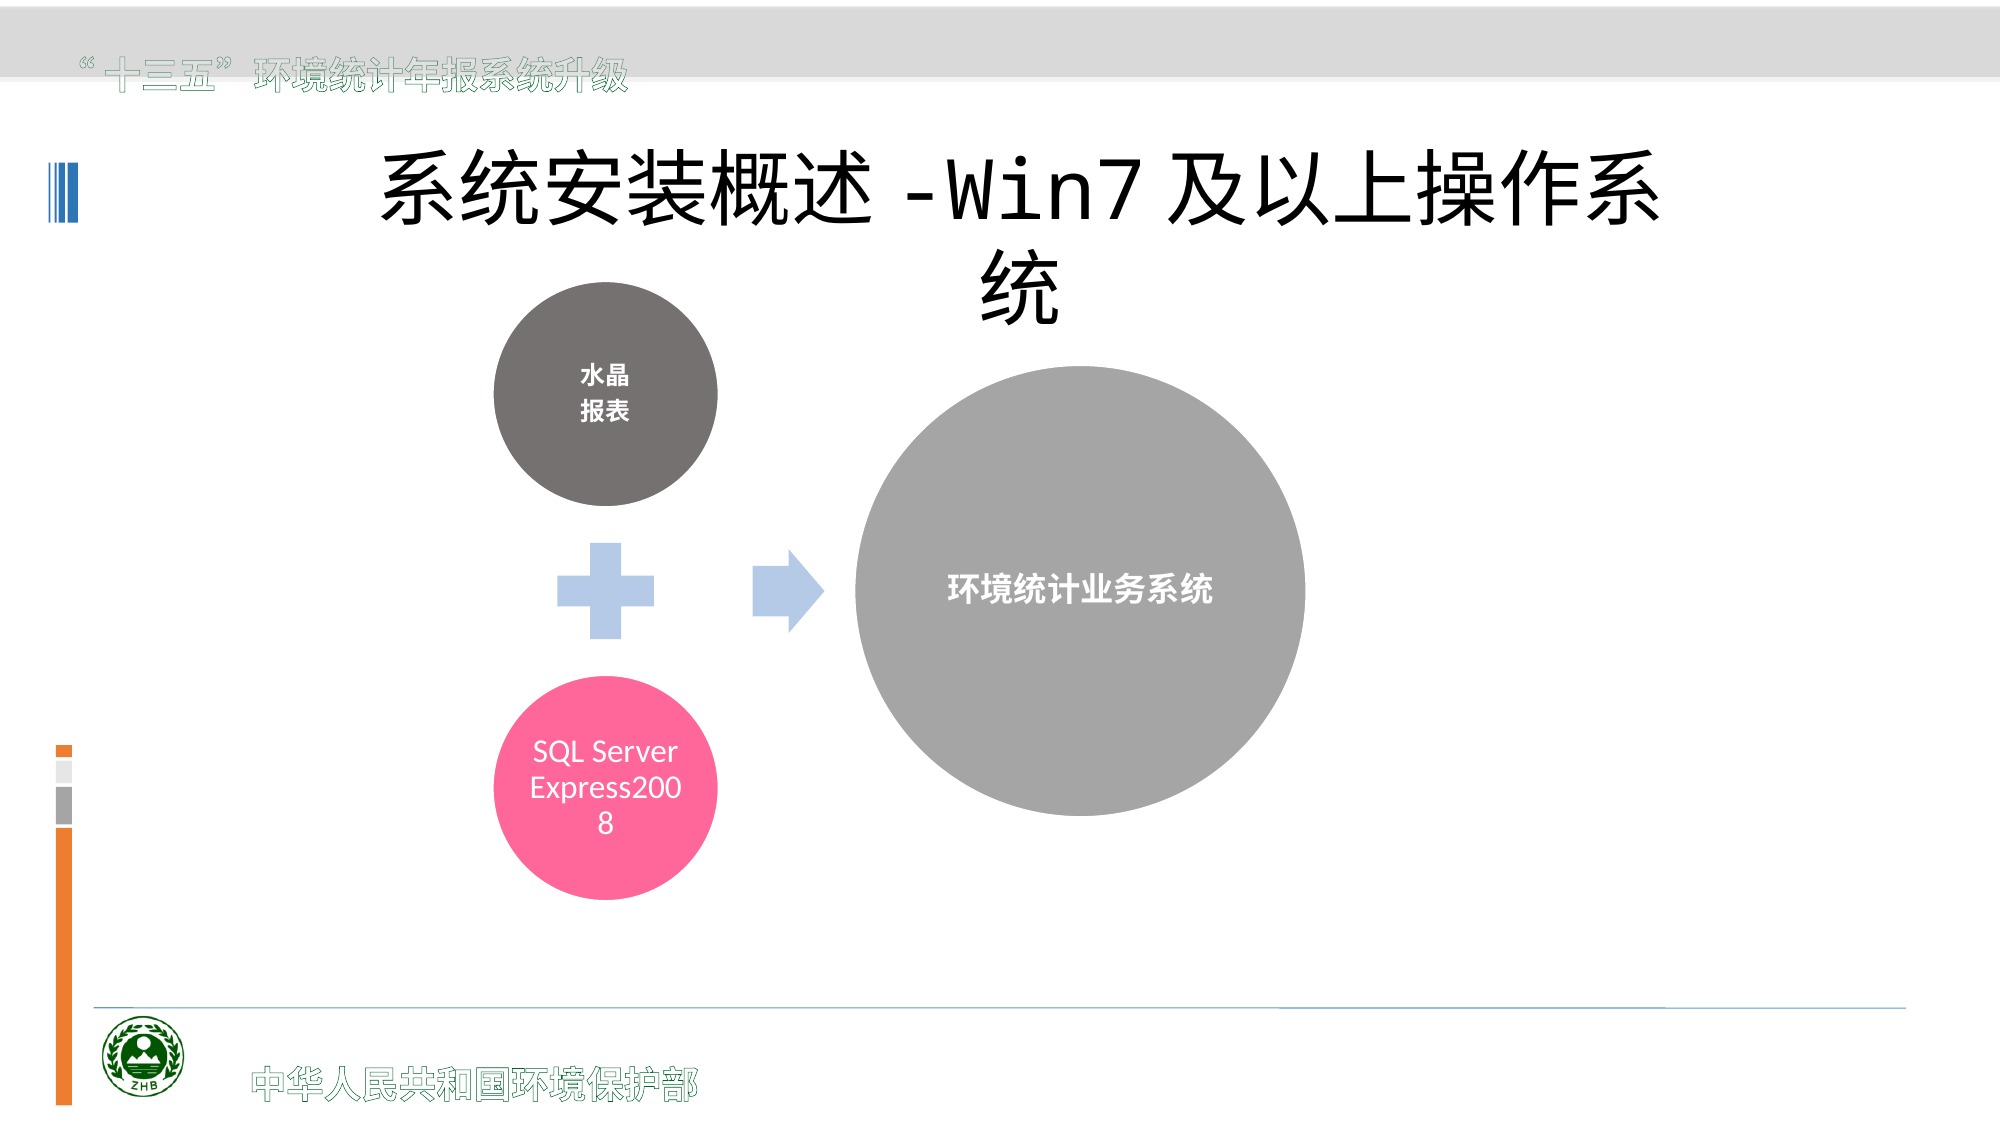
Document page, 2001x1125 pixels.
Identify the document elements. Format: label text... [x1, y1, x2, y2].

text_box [491, 257, 1308, 925]
text_box 系统安装概述-Win7及以上操作系统 [343, 128, 1697, 246]
picture [93, 1007, 188, 1106]
